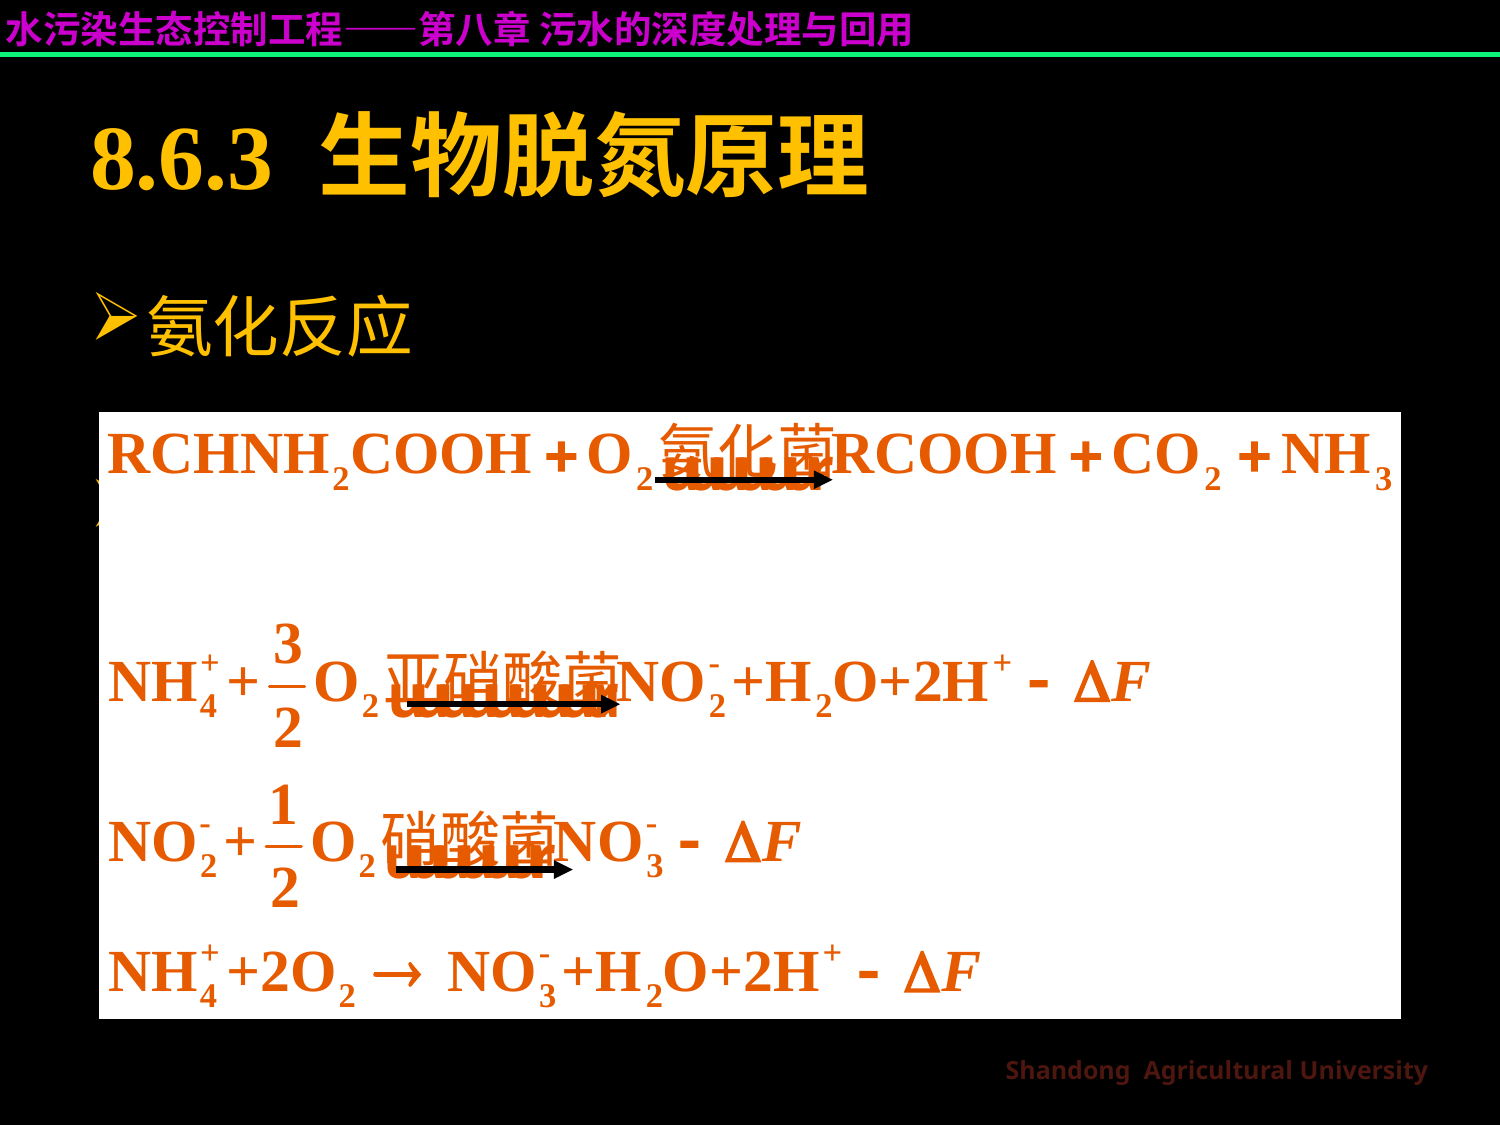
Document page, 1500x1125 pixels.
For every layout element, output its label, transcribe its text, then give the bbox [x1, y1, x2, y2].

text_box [99, 411, 1401, 1020]
title 8.6.3 生物脱氮原理 [75, 59, 1425, 248]
list 氨化反应 硝化反应 [75, 277, 1425, 1020]
